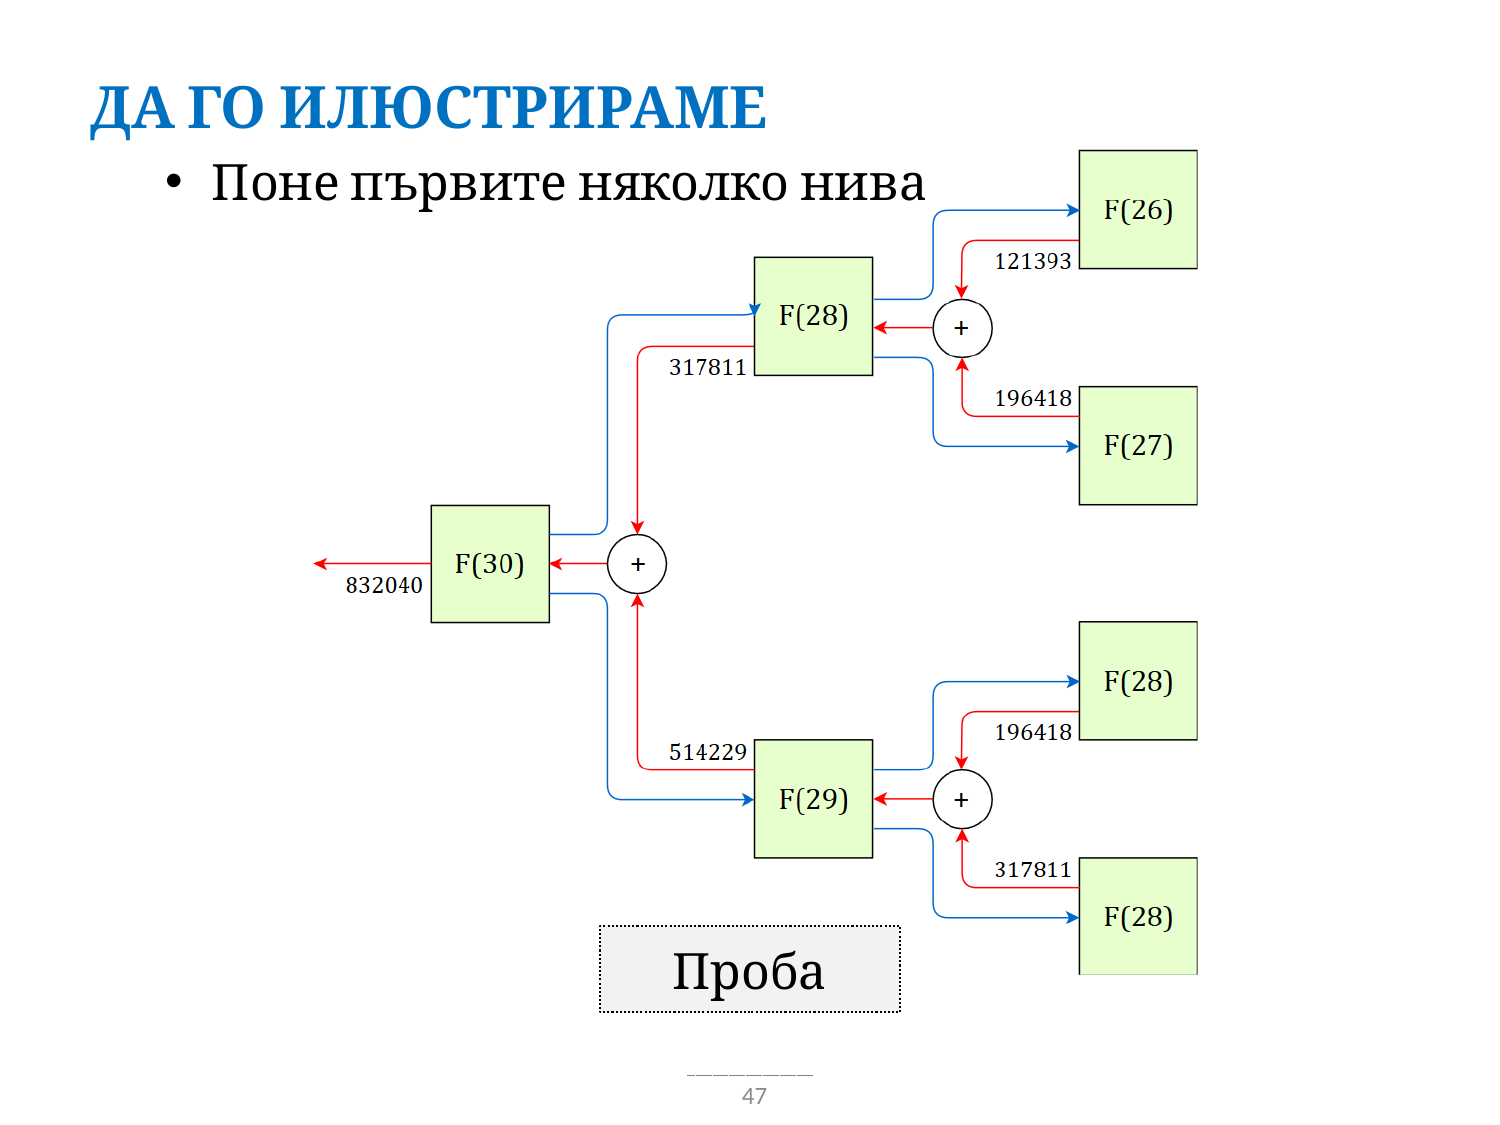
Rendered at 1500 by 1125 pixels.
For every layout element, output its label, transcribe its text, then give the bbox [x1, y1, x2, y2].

picture [301, 149, 1198, 976]
text_box Проба [598, 984, 902, 1014]
list Да го илюстрираме Поне първите няколко нива [75, 62, 1450, 1063]
slide_number 47 [579, 1065, 930, 1125]
